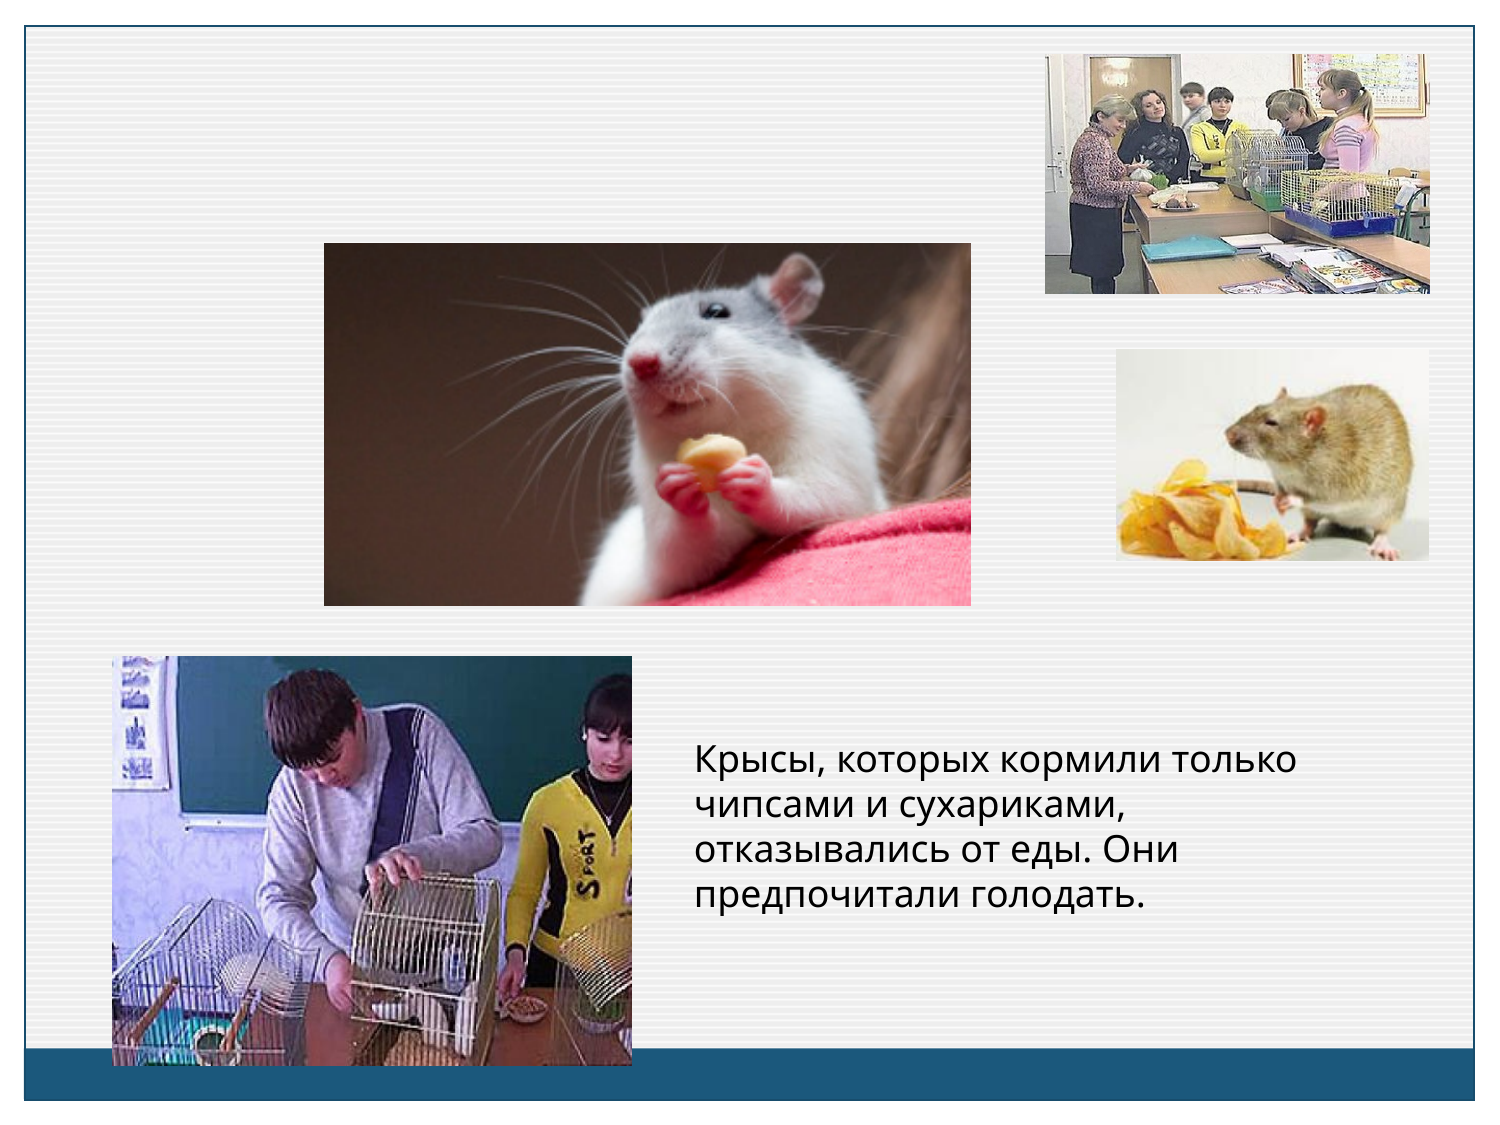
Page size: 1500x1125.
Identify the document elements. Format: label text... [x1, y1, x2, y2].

picture [324, 243, 971, 607]
picture [111, 656, 633, 1067]
picture [1045, 54, 1430, 294]
picture [1115, 349, 1429, 561]
text_box Крысы, которых кормили только чипсами и сухариками, отказывались от еды. Они предпочитали голодать. [679, 727, 1400, 923]
